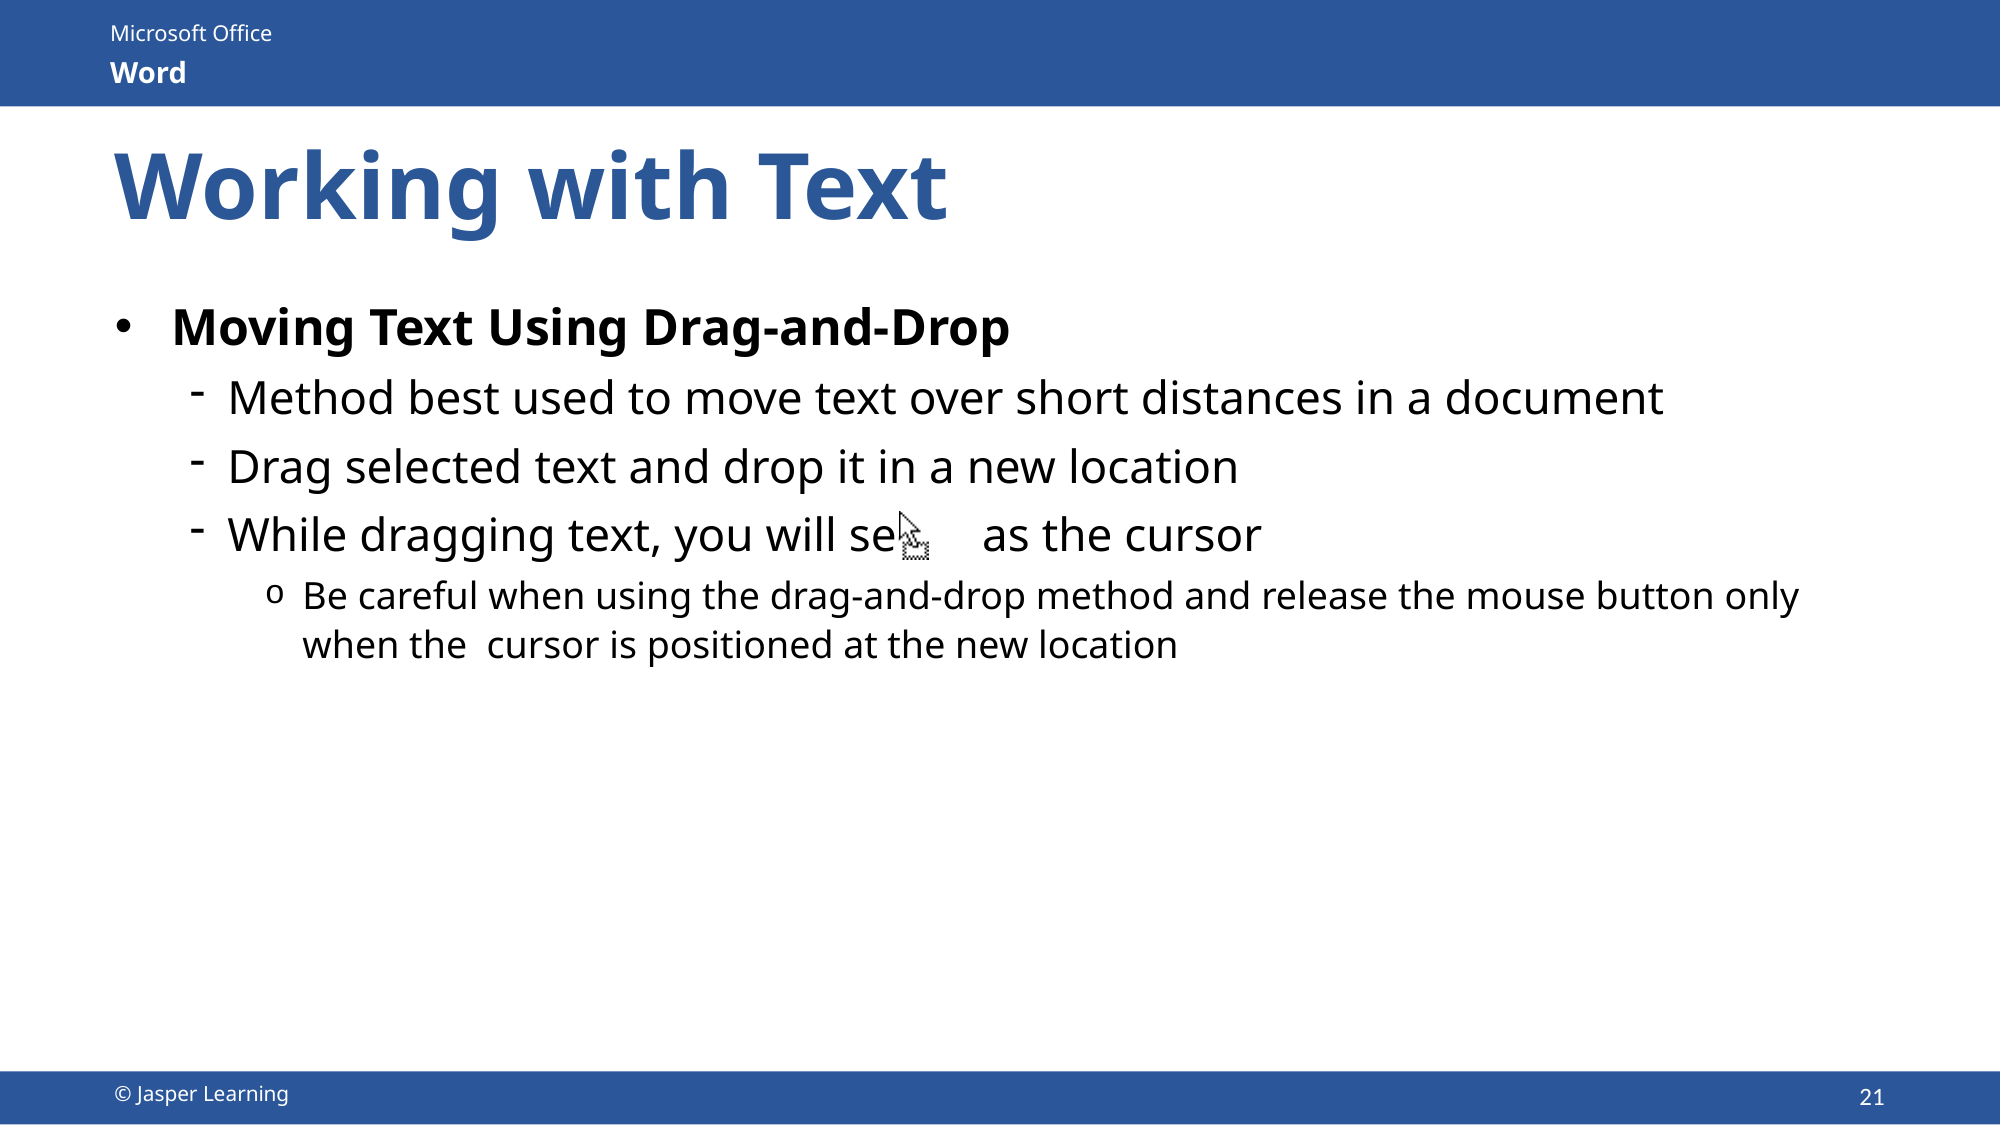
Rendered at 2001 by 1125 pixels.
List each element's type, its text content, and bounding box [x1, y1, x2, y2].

footer © Jasper Learning [99, 1074, 775, 1116]
list Moving Text Using Drag-and-Drop Method best used to move text over short distances in a document Drag selected text and drop it in a new location While dragging text, you will see as the cursor Be careful when using the drag-and-drop method and release the mouse button only when the cursor is positioned at the new location [99, 283, 1900, 1026]
picture [899, 511, 929, 560]
title Working with Text [99, 118, 1866, 248]
slide_number 21 [1433, 1065, 1900, 1125]
